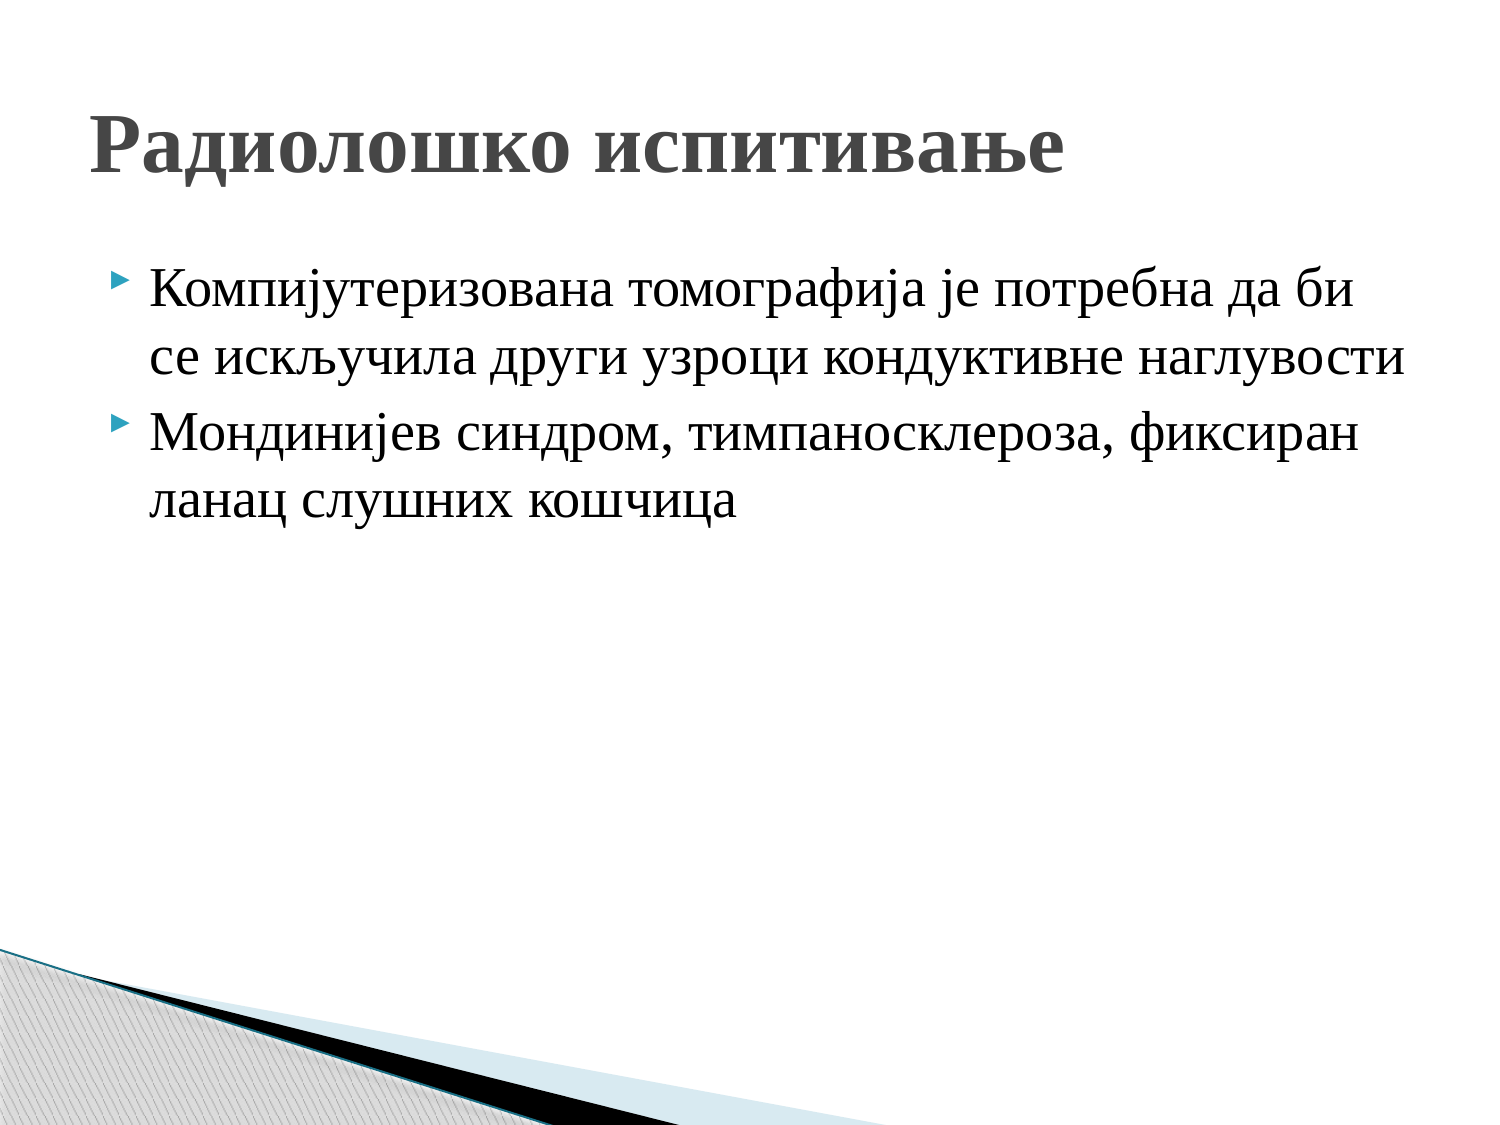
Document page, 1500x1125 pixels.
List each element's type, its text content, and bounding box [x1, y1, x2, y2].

list Компијутеризована томографија је потребна да би се искључила други узроци кондуктивне наглувости Мондинијев синдром, тимпаносклероза, фиксиран ланац слушних кошчица [74, 242, 1426, 986]
title Радиолошко испитивање [75, 45, 1425, 233]
